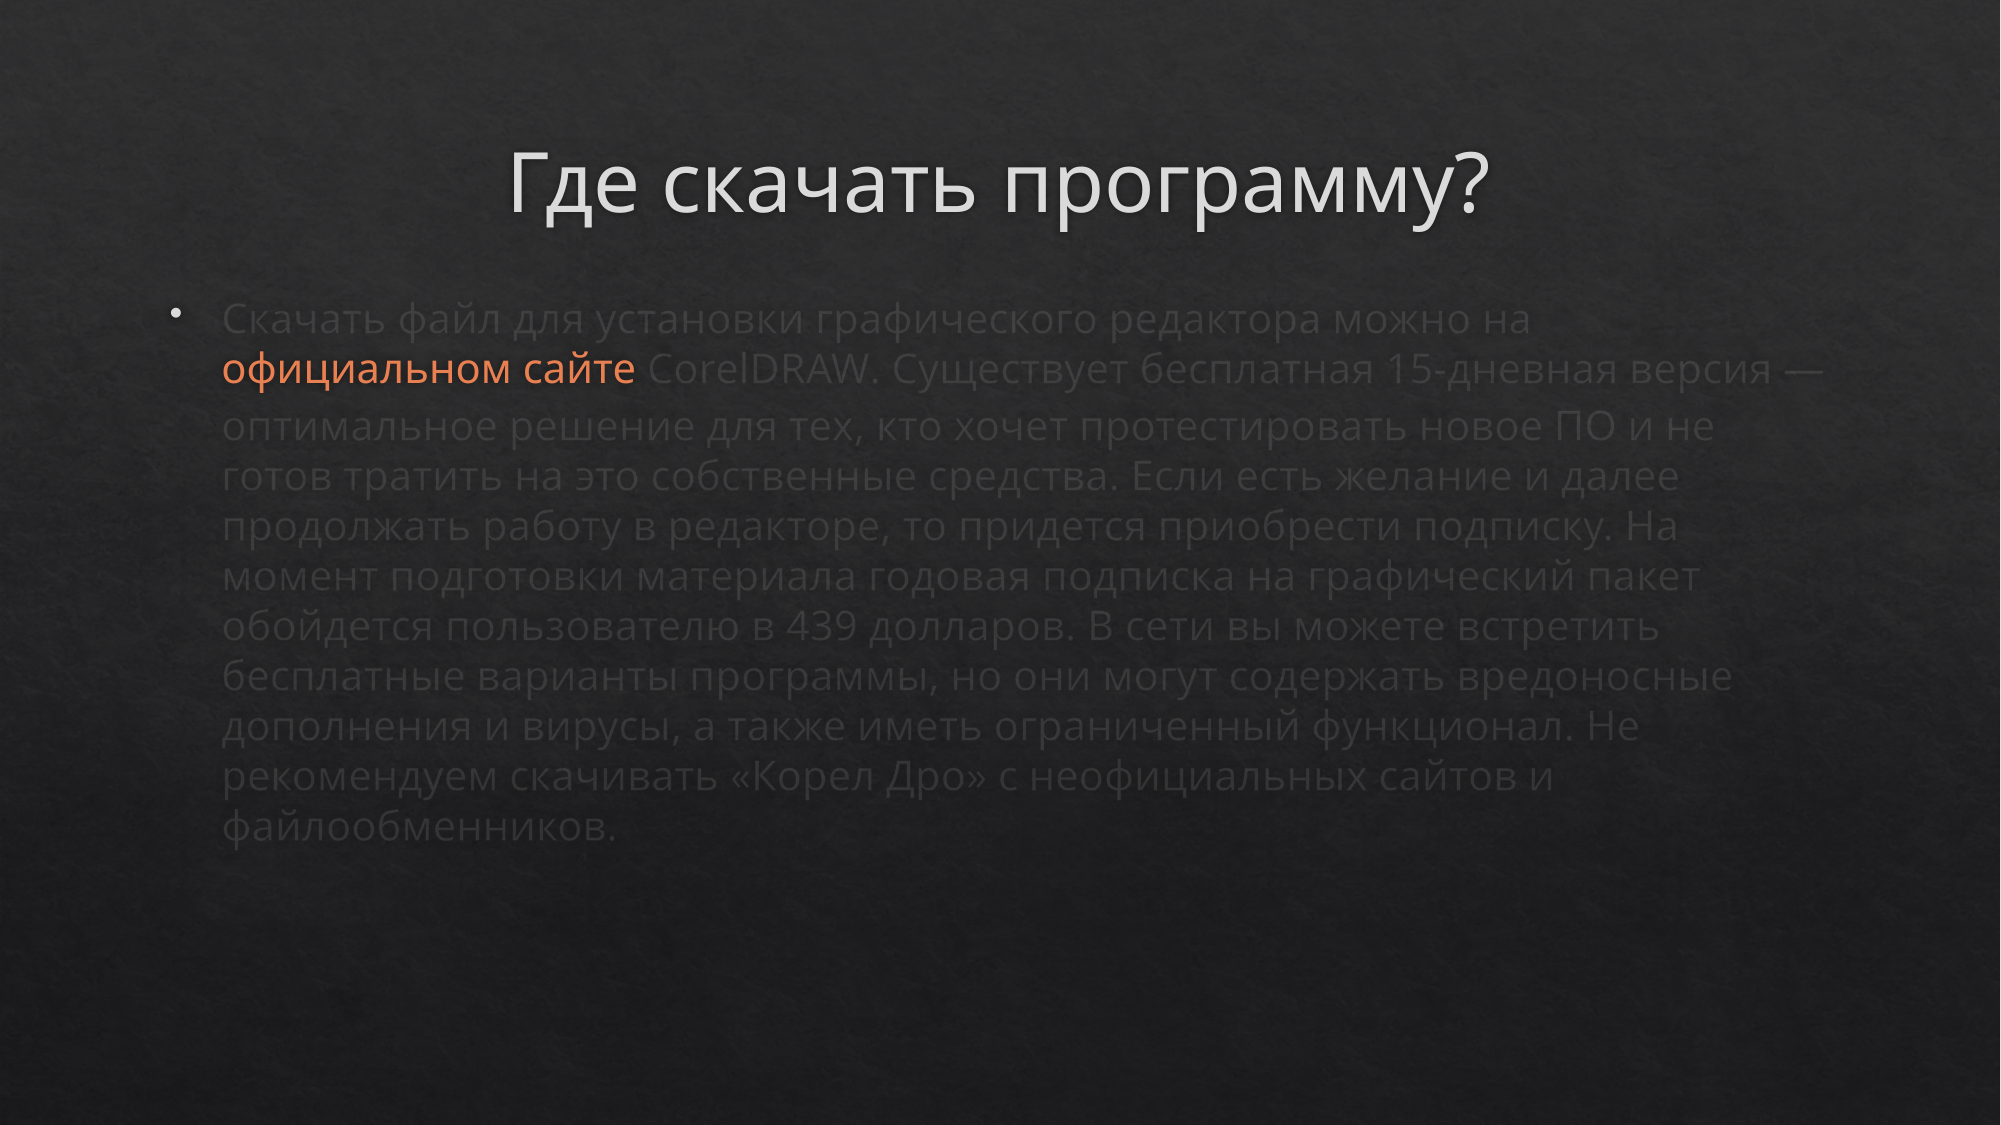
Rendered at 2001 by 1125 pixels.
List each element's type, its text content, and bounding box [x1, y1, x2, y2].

list Скачать файл для установки графического редактора можно на официальном сайте CorelDRAW. Существует бесплатная 15-дневная версия — оптимальное решение для тех, кто хочет протестировать новое ПО и не готов тратить на это собственные средства. Если есть желание и далее продолжать работу в редакторе, то придется приобрести подписку. На момент подготовки материала годовая подписка на графический пакет обойдется пользователю в 439 долларов. В сети вы можете встретить бесплатные варианты программы, но они могут содержать вредоносные дополнения и вирусы, а также иметь ограниченный функционал. Не рекомендуем скачивать «Корел Дро» с неофициальных сайтов и файлообменников. [149, 284, 1849, 950]
title Где скачать программу? [149, 99, 1849, 260]
